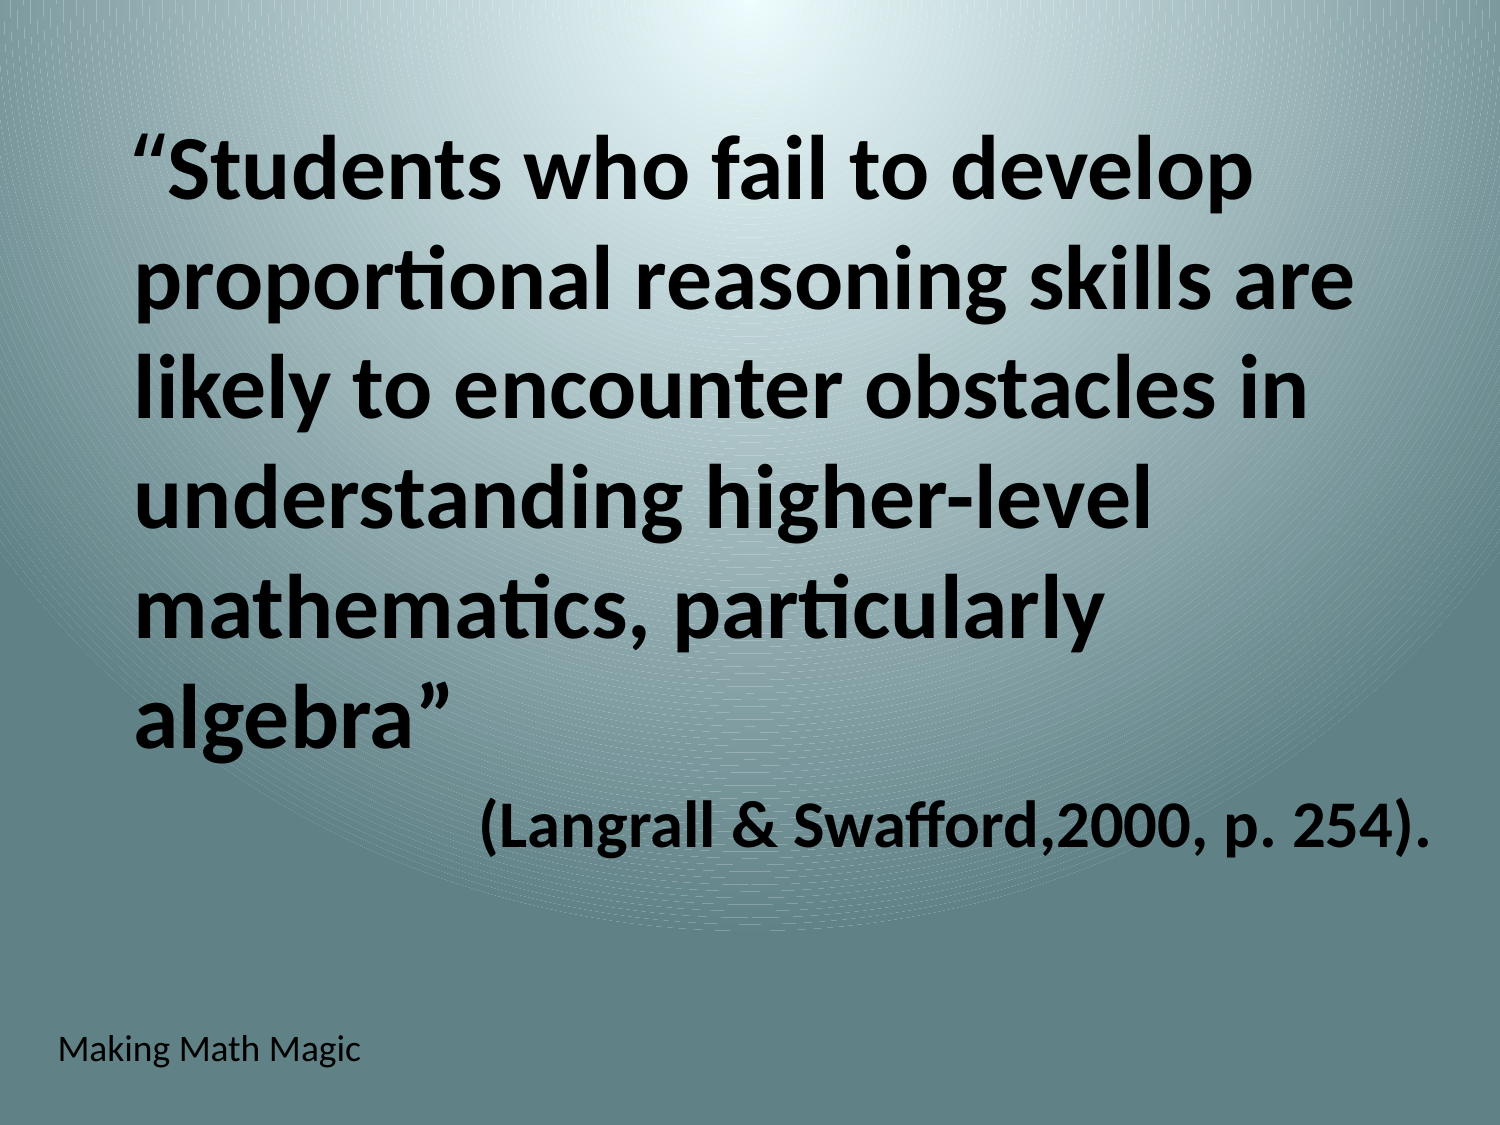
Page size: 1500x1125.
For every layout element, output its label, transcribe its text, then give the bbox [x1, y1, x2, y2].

text_box Making Math Magic [42, 1016, 531, 1077]
list “Students who fail to develop proportional reasoning skills are likely to encounter obstacles in understanding higher-level mathematics, particularly algebra” (Langrall & Swafford,2000, p. 254). [62, 99, 1463, 843]
